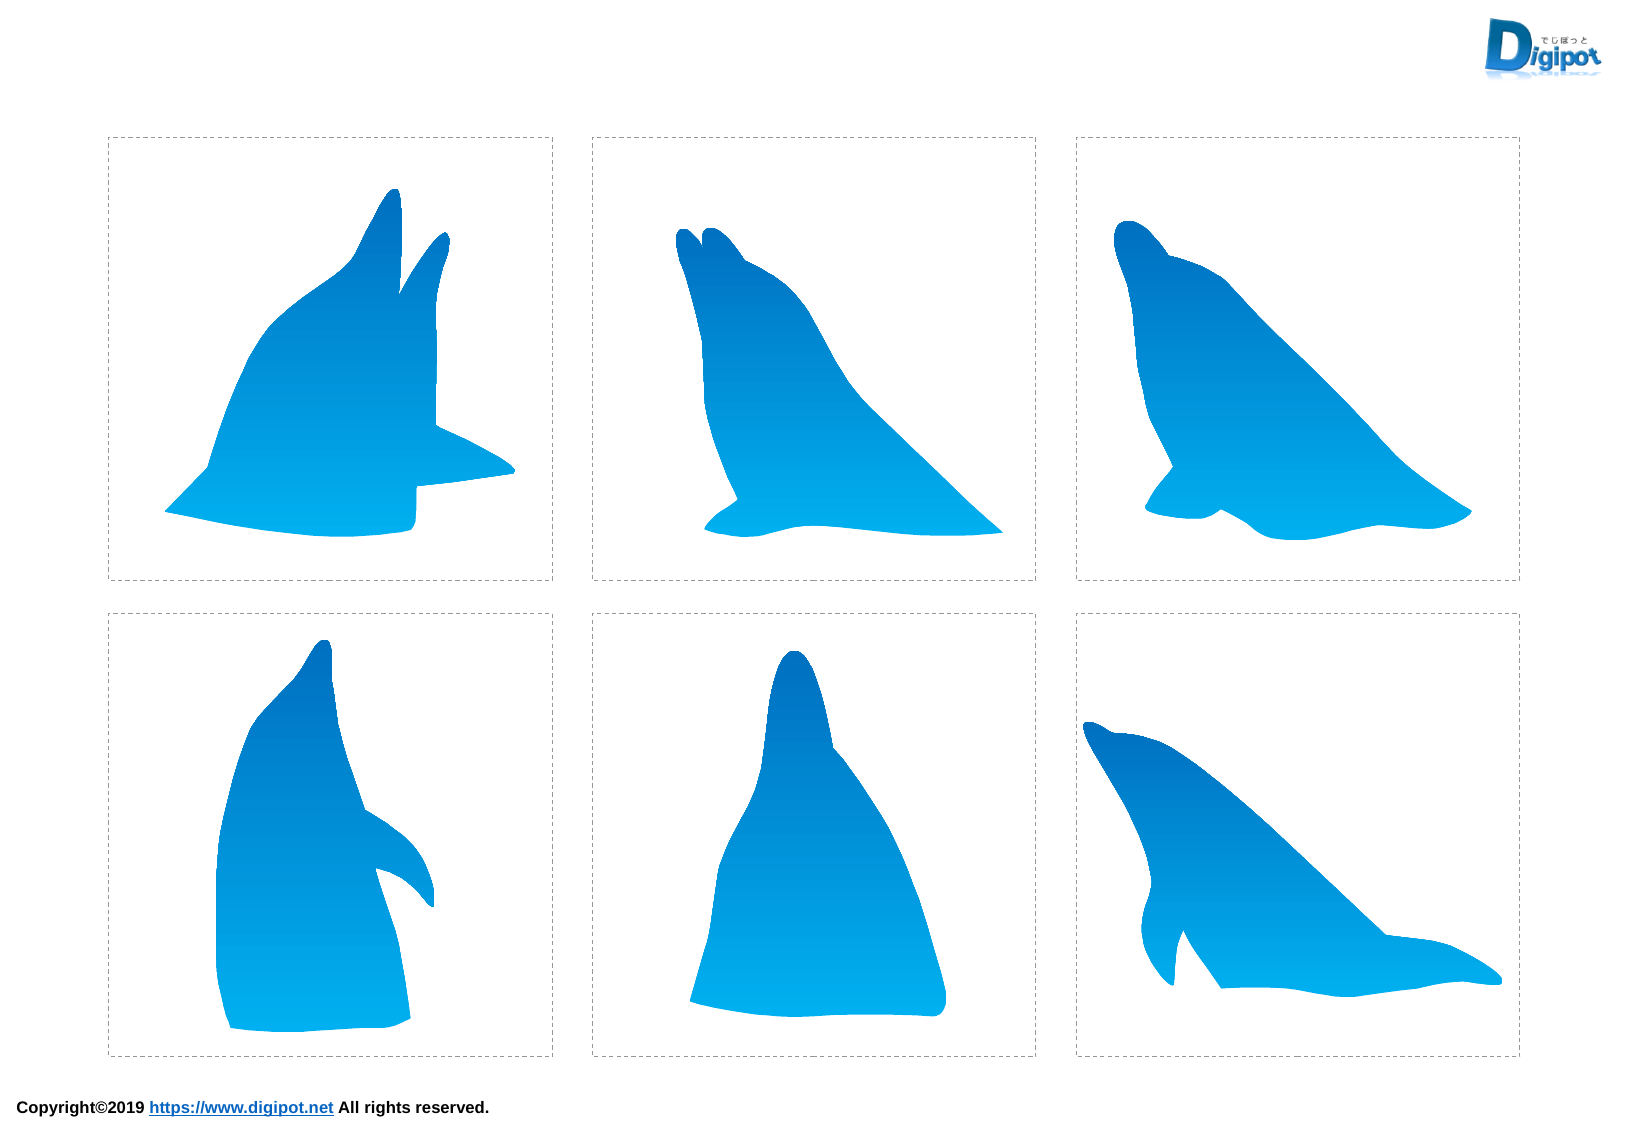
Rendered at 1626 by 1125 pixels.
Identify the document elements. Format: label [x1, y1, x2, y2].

text_box [676, 227, 1004, 537]
picture [1485, 18, 1602, 82]
text_box [1083, 721, 1503, 997]
text_box [689, 650, 947, 1017]
text_box [164, 188, 516, 537]
text_box [1114, 220, 1472, 541]
text_box [216, 639, 435, 1033]
